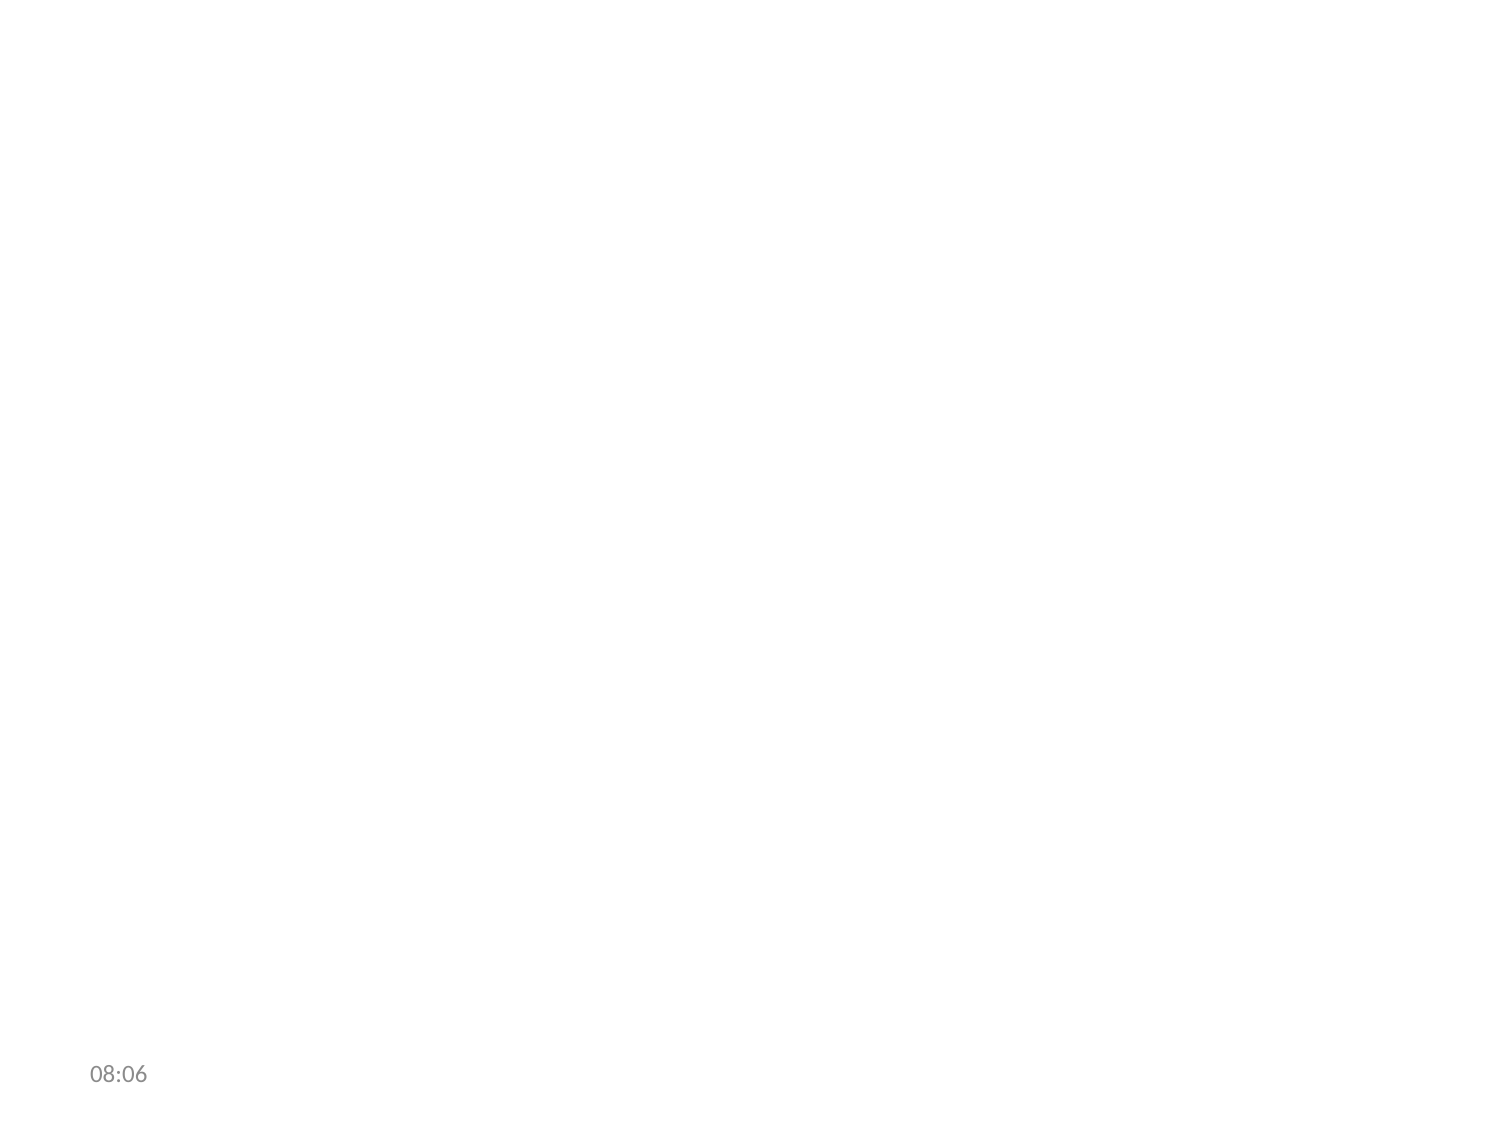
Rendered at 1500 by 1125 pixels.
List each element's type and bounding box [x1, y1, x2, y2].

slide_number [75, 1042, 425, 1103]
